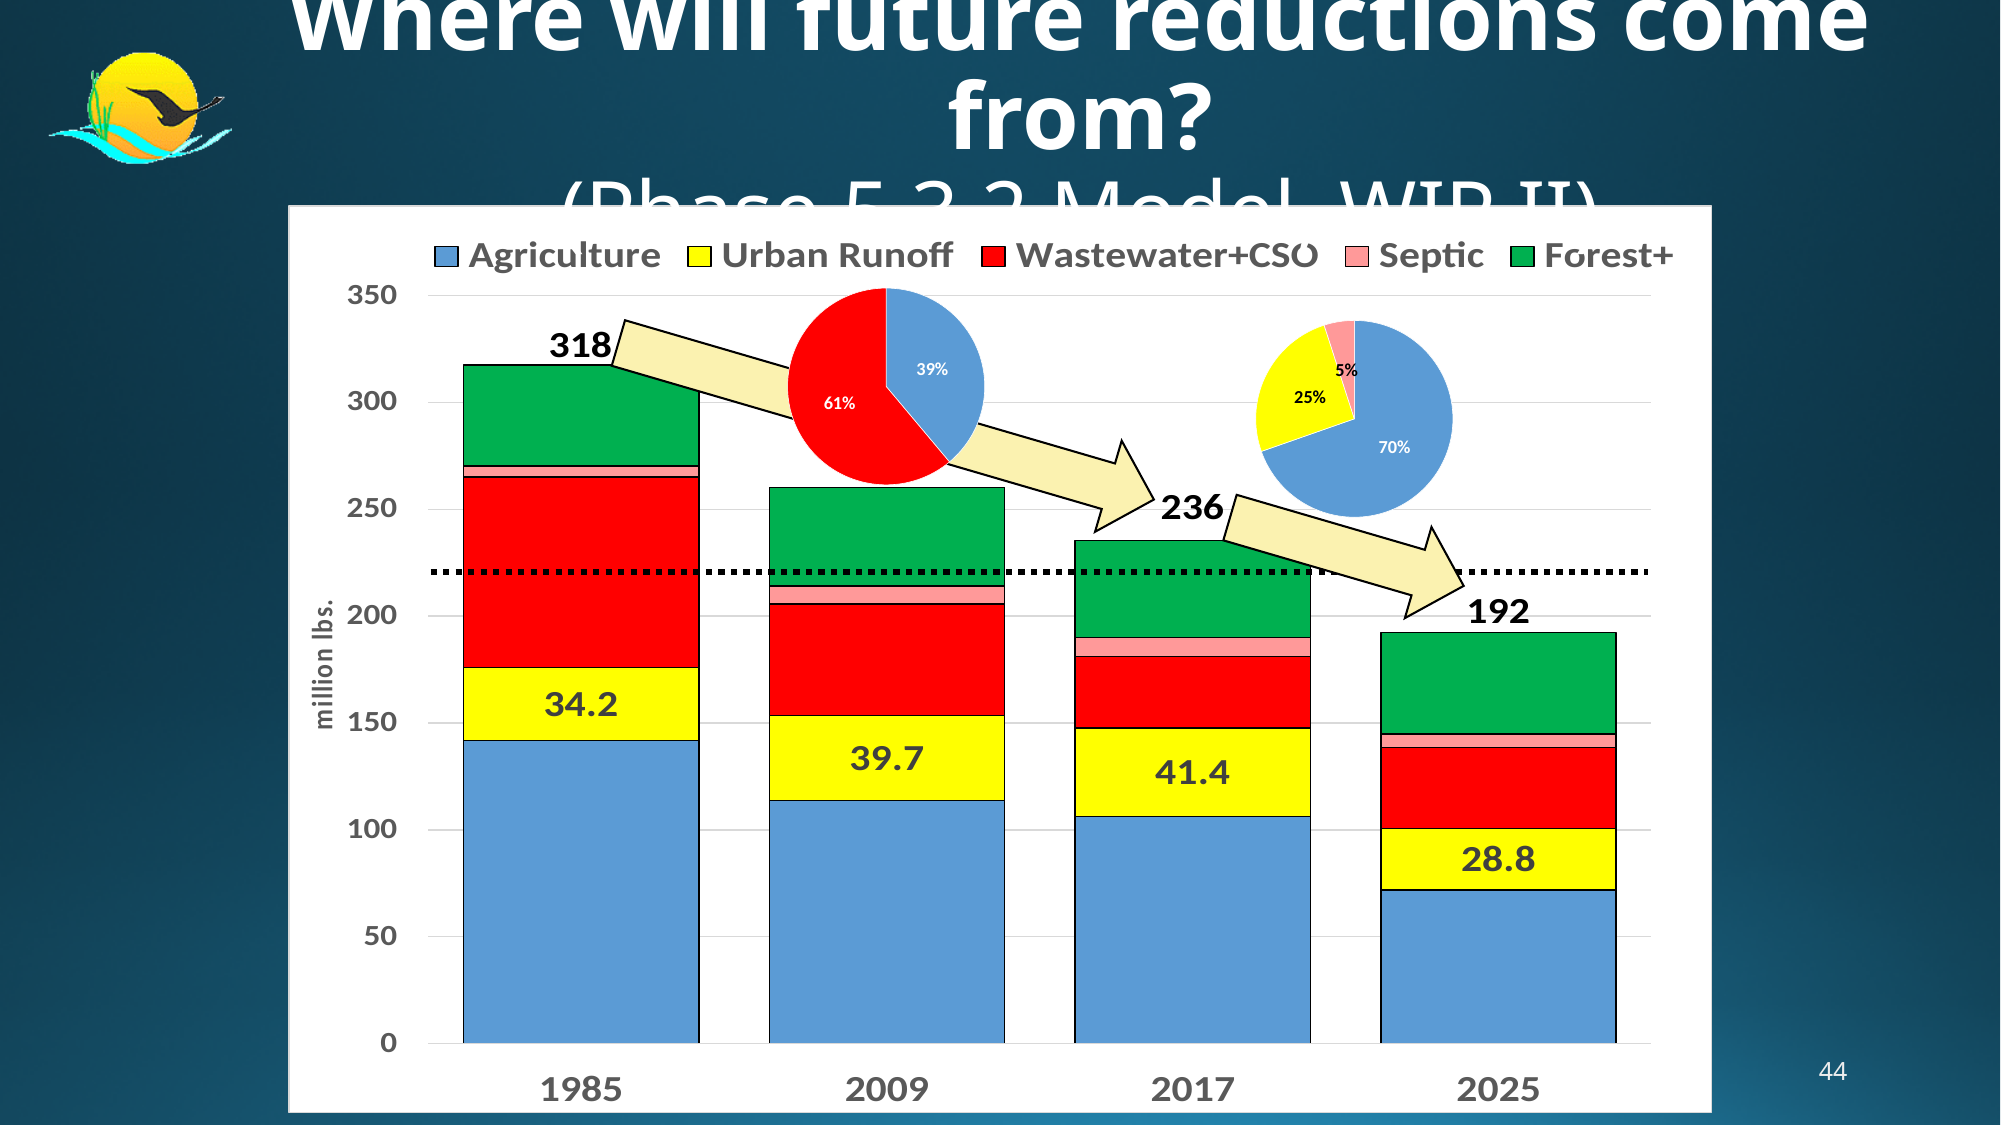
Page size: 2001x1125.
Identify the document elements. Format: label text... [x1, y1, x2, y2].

slide_number 44 [1712, 1042, 1863, 1103]
title Where will future reductions come from? (Phase 5.3.2 Model, WIP II) [160, 53, 2000, 178]
picture [0, 0, 2001, 1125]
